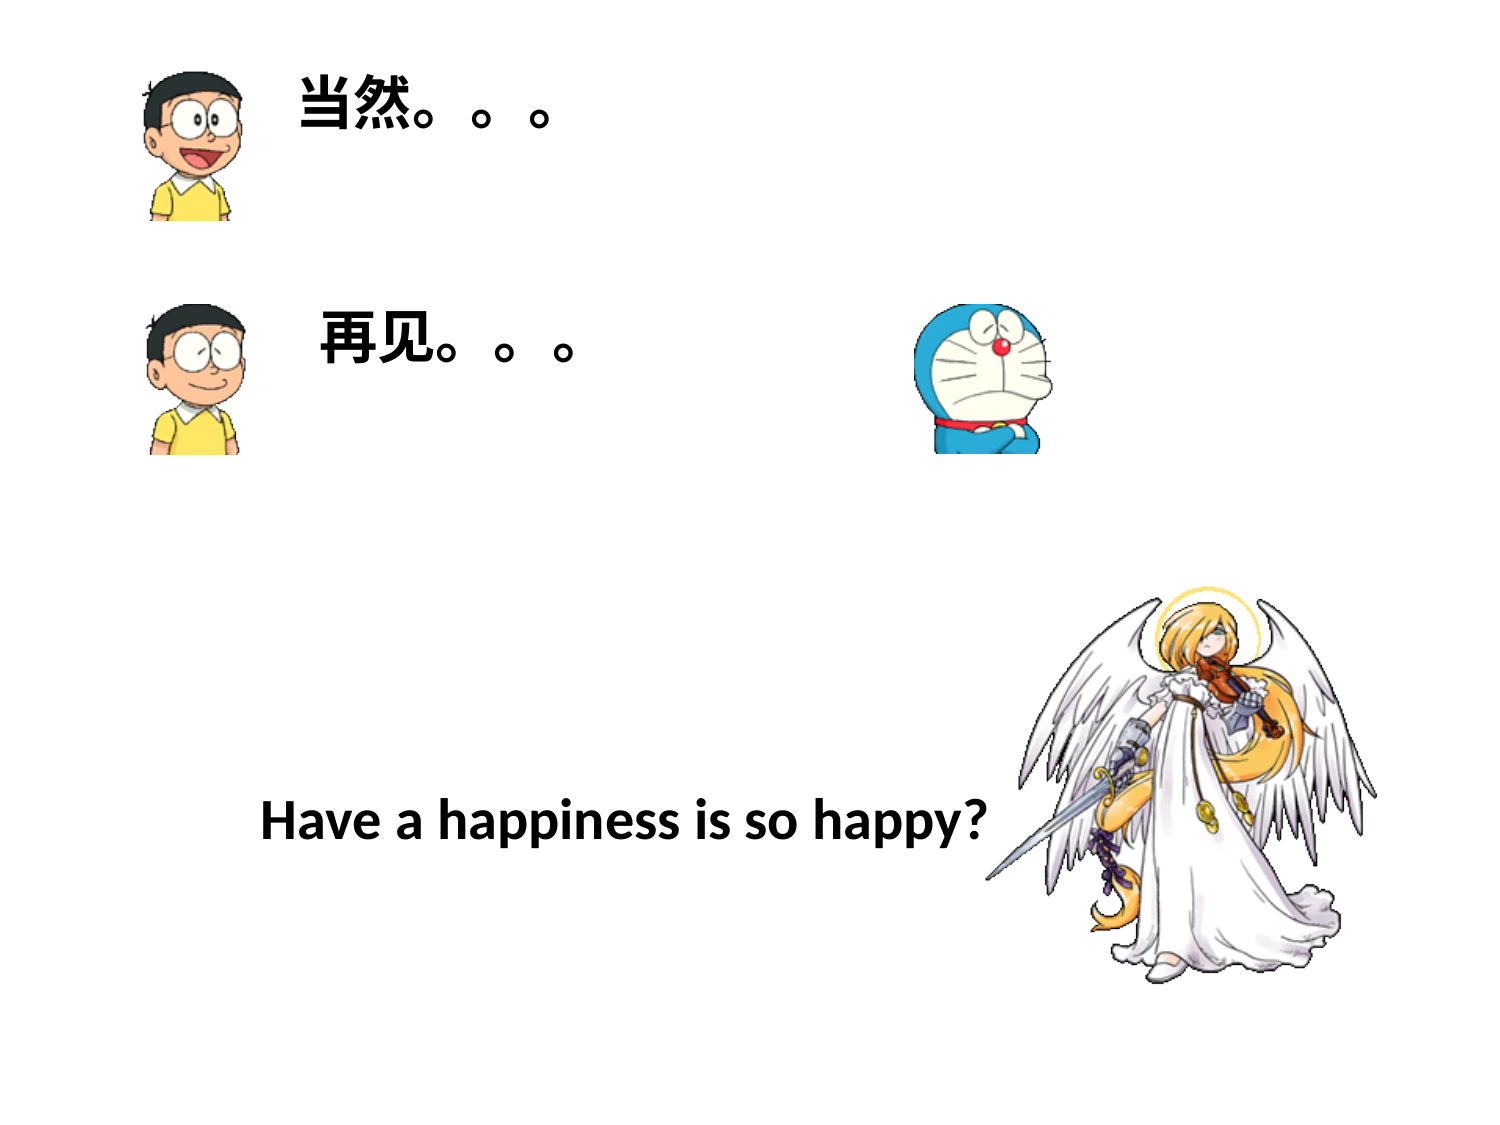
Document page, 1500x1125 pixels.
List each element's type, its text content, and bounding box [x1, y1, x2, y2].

picture [913, 304, 1065, 454]
text_box 再见。。。 [304, 292, 1207, 378]
text_box 当然。。。 [281, 58, 1231, 144]
picture [128, 304, 276, 455]
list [116, 70, 268, 221]
picture [984, 585, 1379, 987]
text_box Have a happiness is so happy? [246, 773, 979, 859]
